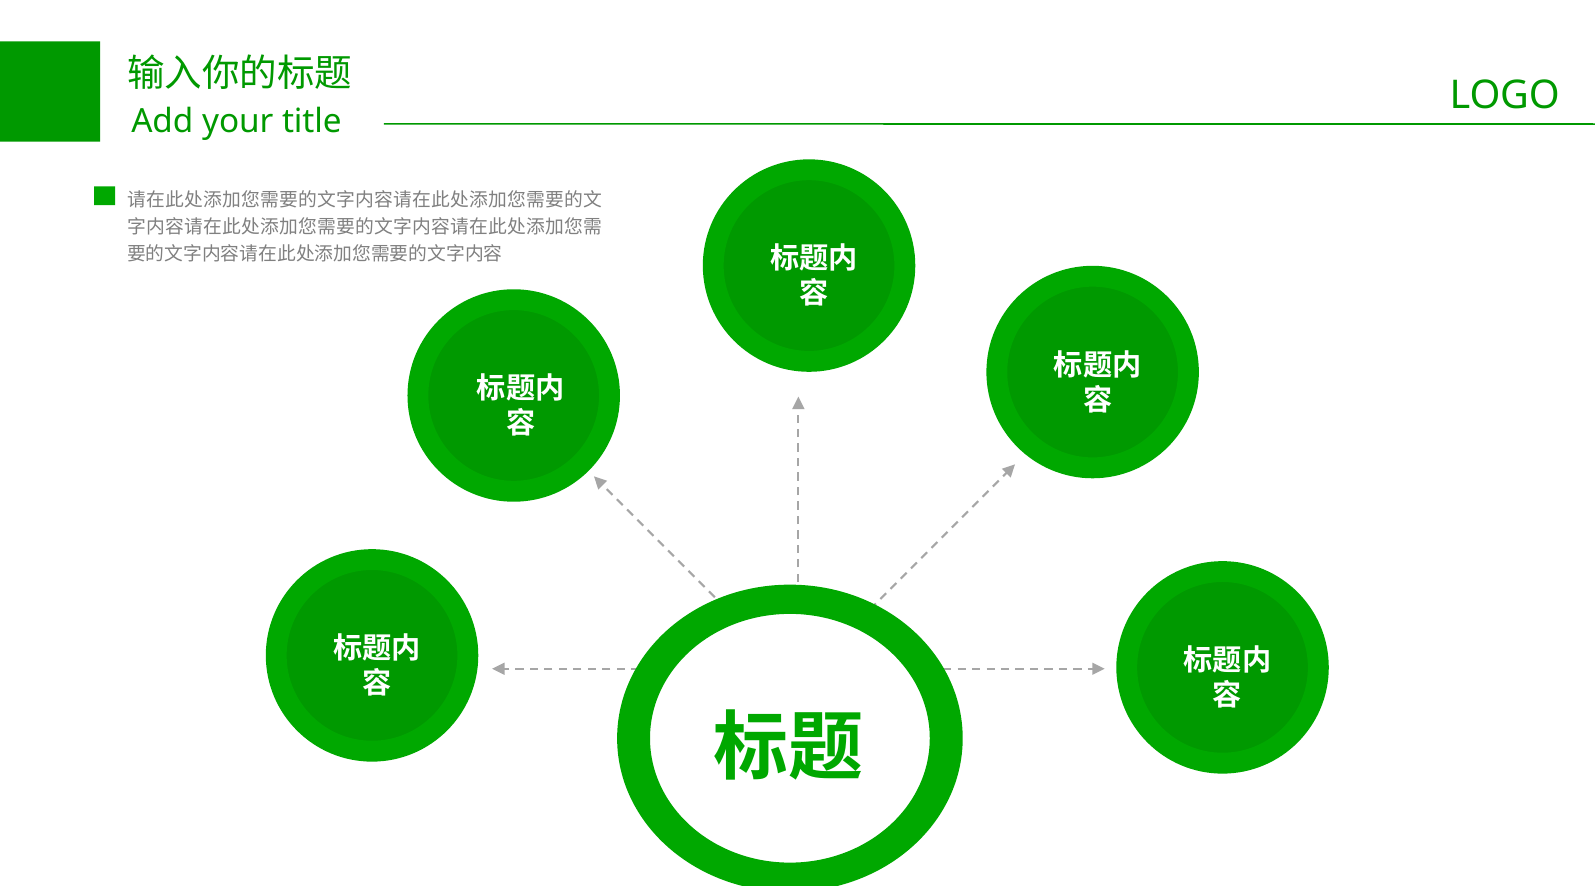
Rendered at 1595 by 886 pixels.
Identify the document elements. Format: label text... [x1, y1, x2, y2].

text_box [407, 288, 621, 502]
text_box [702, 159, 916, 373]
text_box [265, 548, 479, 762]
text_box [616, 584, 963, 886]
text_box 请在此处添加您需要的文字内容请在此处添加您需要的文字内容请在此处添加您需要的文字内容请在此处添加您需要的文字内容请在此处添加您需要的文字内容 [127, 183, 603, 265]
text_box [986, 265, 1200, 479]
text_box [1116, 560, 1330, 774]
text_box [93, 185, 116, 206]
